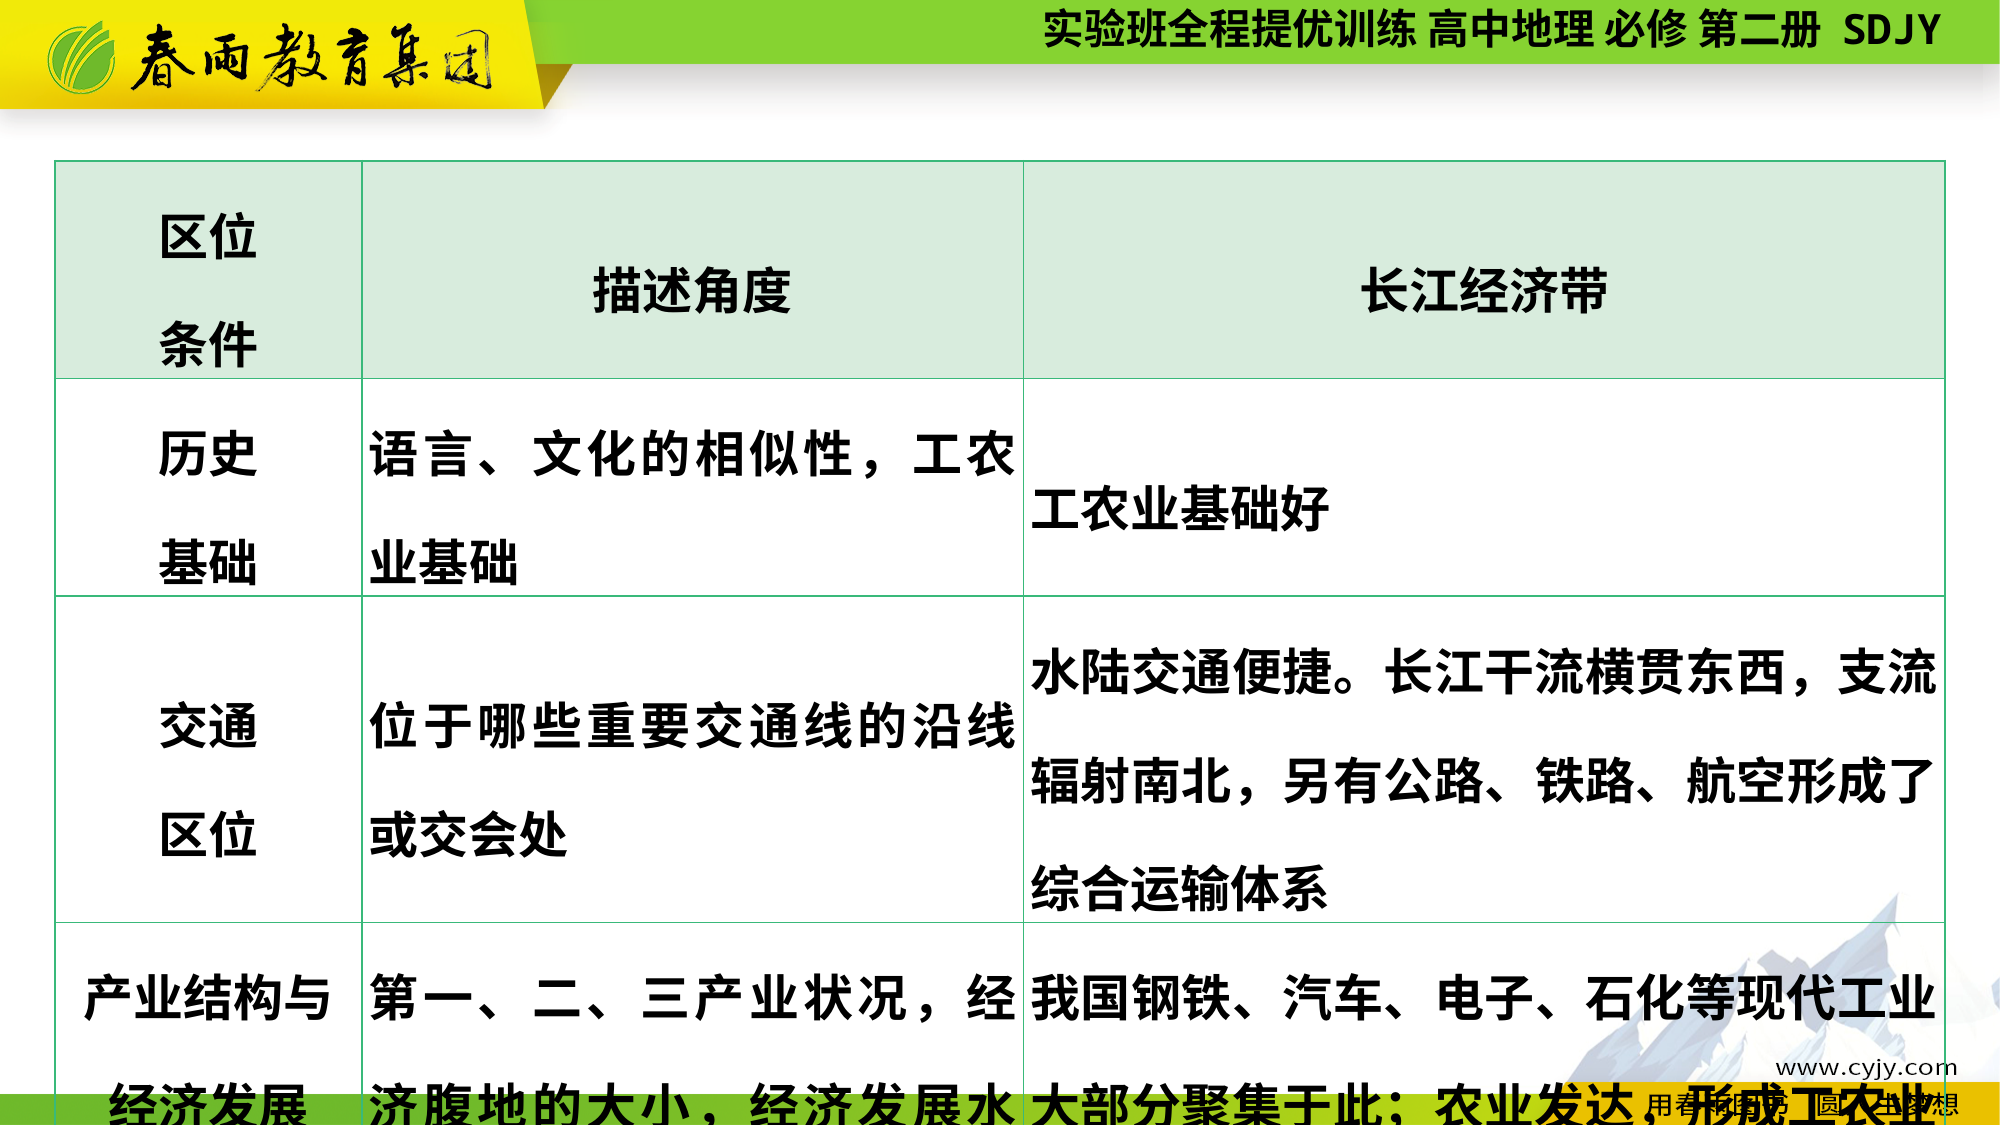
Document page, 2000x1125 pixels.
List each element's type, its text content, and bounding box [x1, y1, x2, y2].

table_header 描述角度 [363, 162, 1023, 378]
table_cell 历史 基础 [56, 379, 361, 595]
table_cell 产业结构与经济发展 水平 [56, 923, 361, 1125]
table_header 区位 条件 [56, 162, 361, 378]
table_cell 交通 区位 [56, 597, 361, 922]
table_cell 第一、二、三产业状况，经济腹地的大小，经济发展水平及其区域内部差异 [363, 923, 1023, 1125]
table_cell 我国钢铁、汽车、电子、石化等现代工业大部分聚集于此；农业发达，形成工农业协同发展格局 [1024, 923, 1944, 1125]
table_cell 位于哪些重要交通线的沿线或交会处 [363, 597, 1023, 922]
table_cell 语言、文化的相似性，工农业基础 [363, 379, 1023, 595]
table_cell 水陆交通便捷。长江干流横贯东西，支流辐射南北，另有公路、铁路、航空形成了综合运输体系 [1024, 597, 1944, 922]
table_cell 工农业基础好 [1024, 379, 1944, 595]
picture [0, 0, 2000, 1125]
table_header 长江经济带 [1024, 162, 1944, 378]
